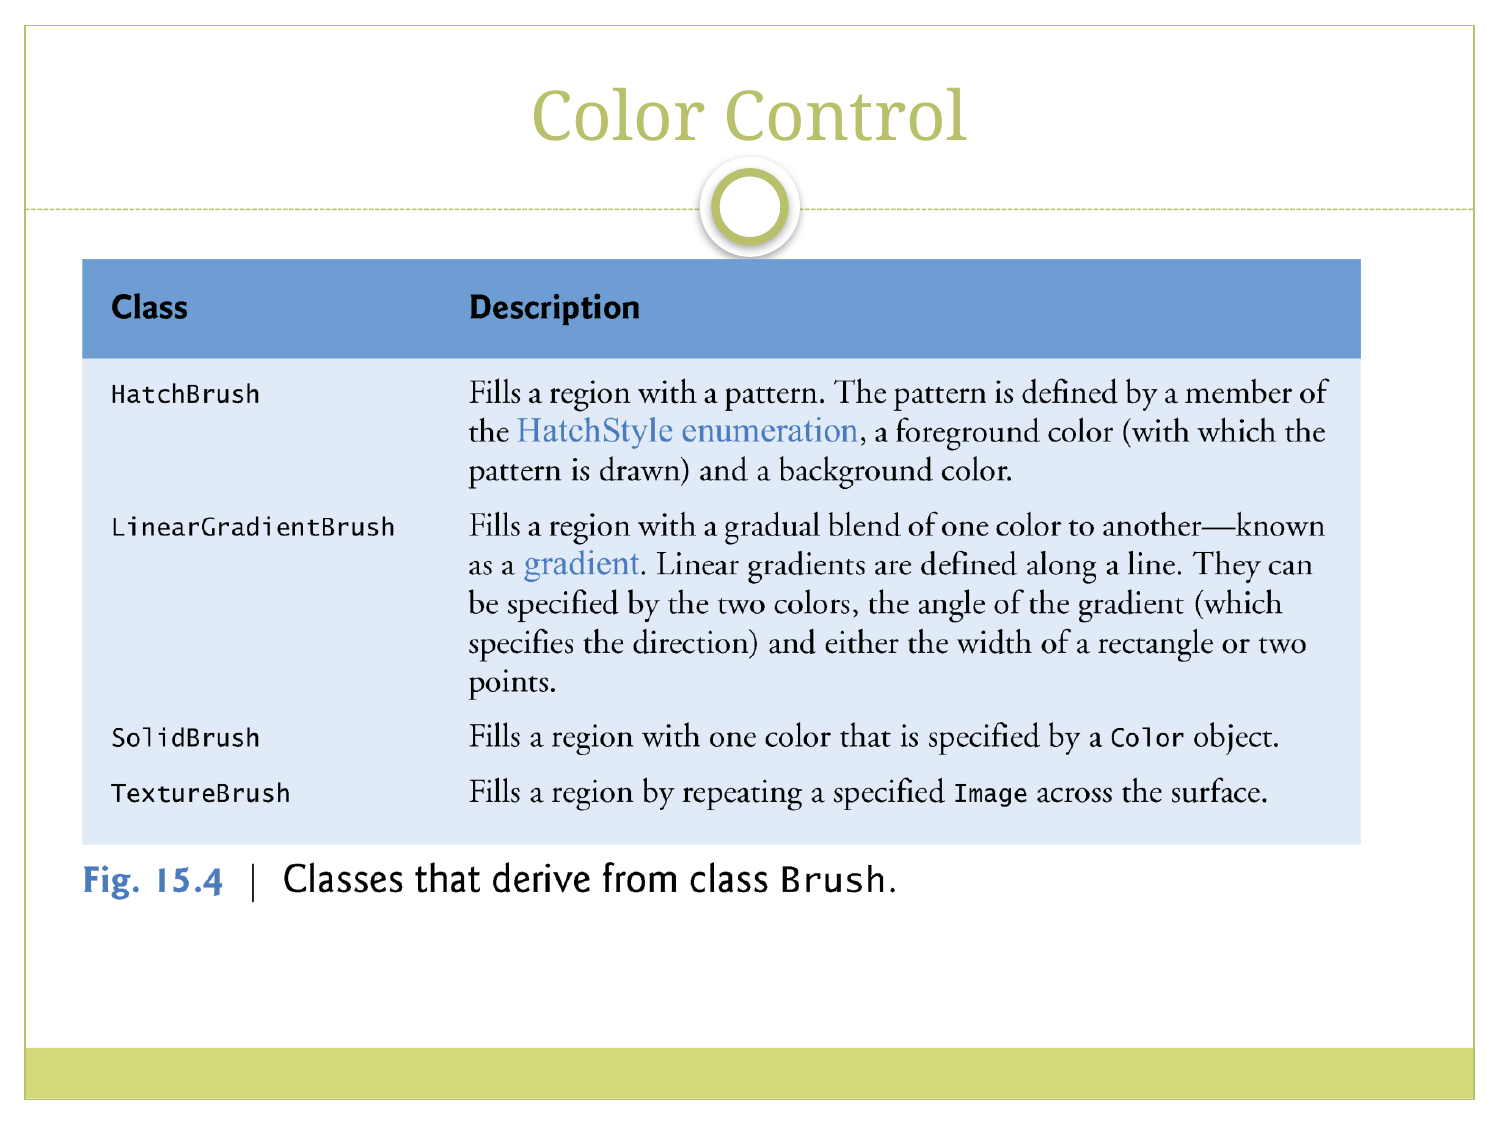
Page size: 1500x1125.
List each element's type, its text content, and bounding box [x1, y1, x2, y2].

picture [52, 231, 1409, 929]
title Color Control [49, 37, 1450, 162]
